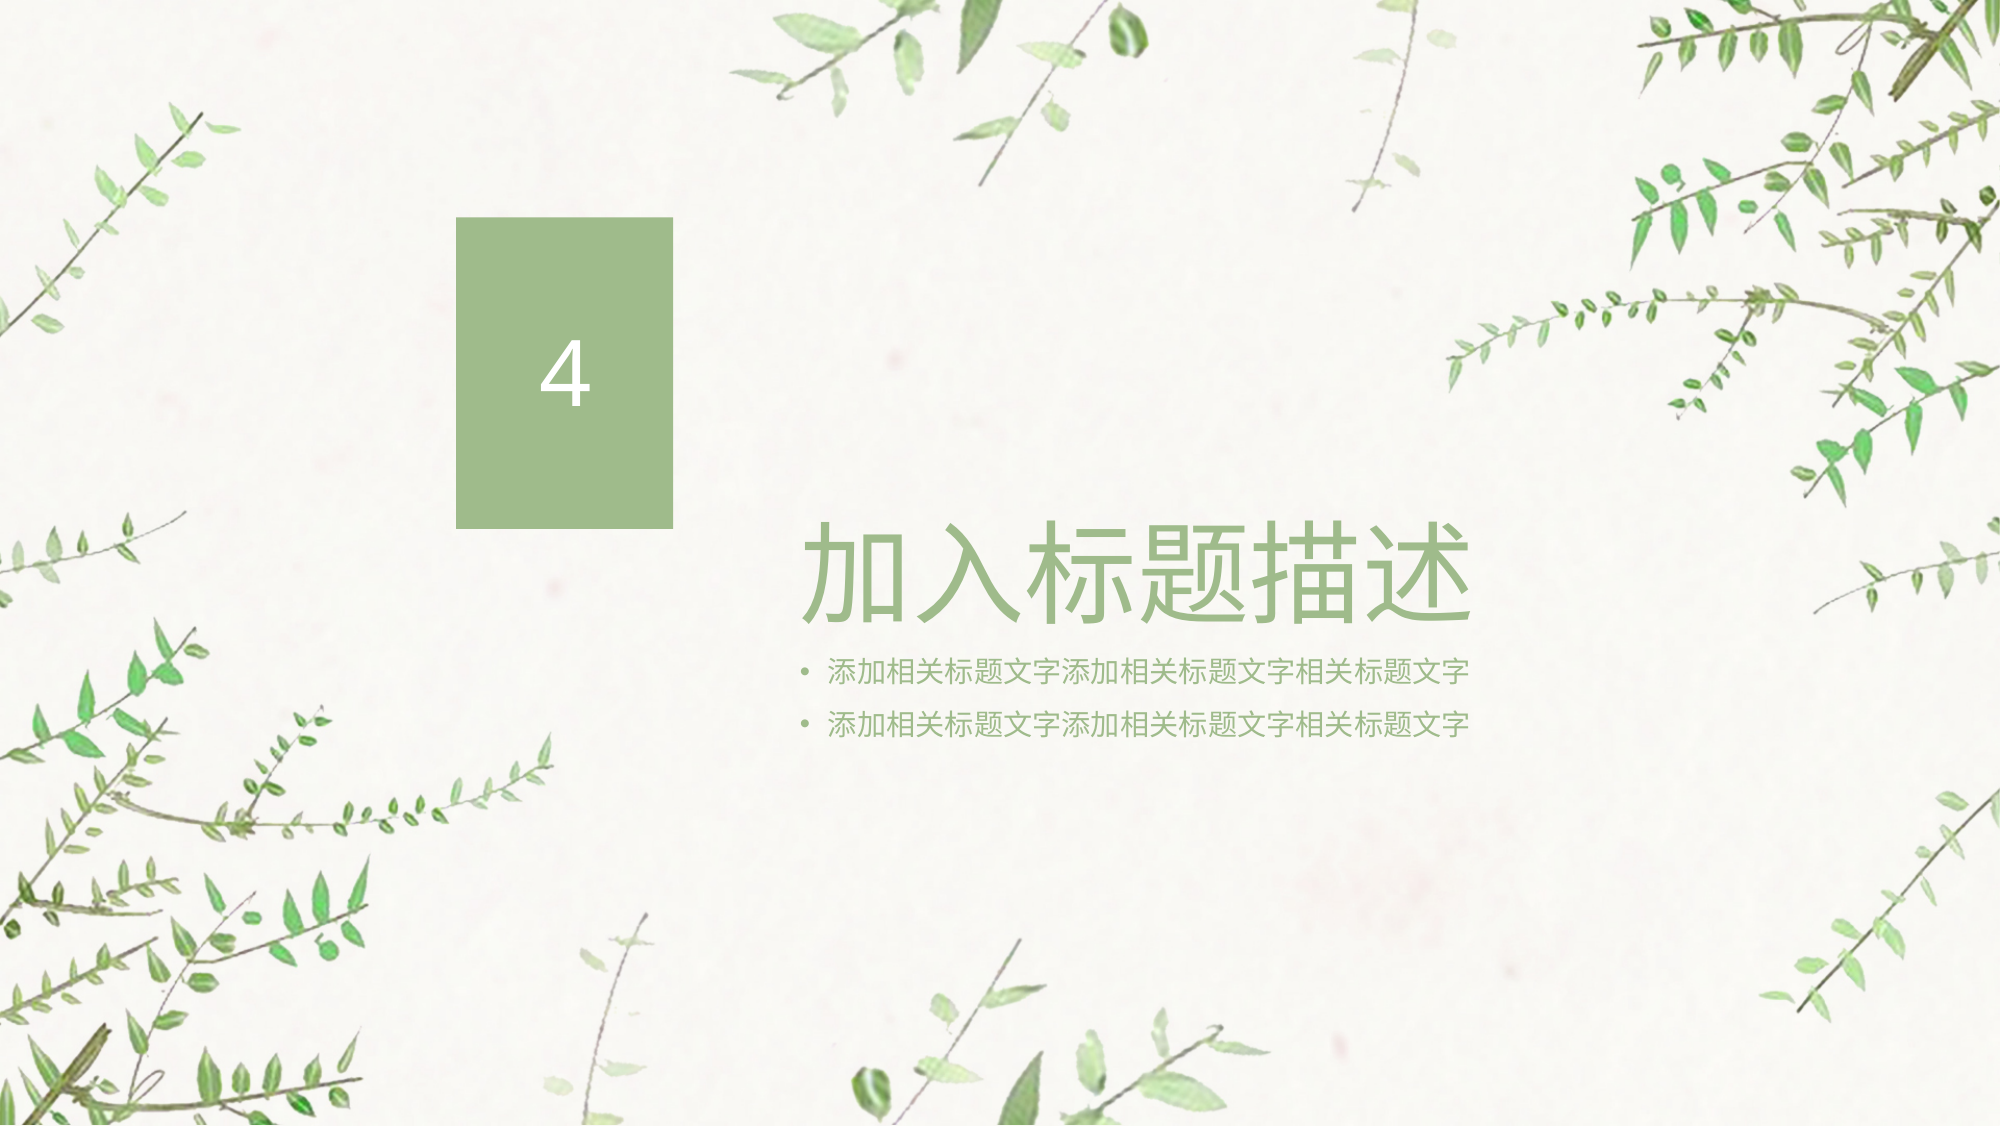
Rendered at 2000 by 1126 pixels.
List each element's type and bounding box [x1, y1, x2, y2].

text_box [455, 217, 674, 530]
picture [0, 0, 2000, 1126]
